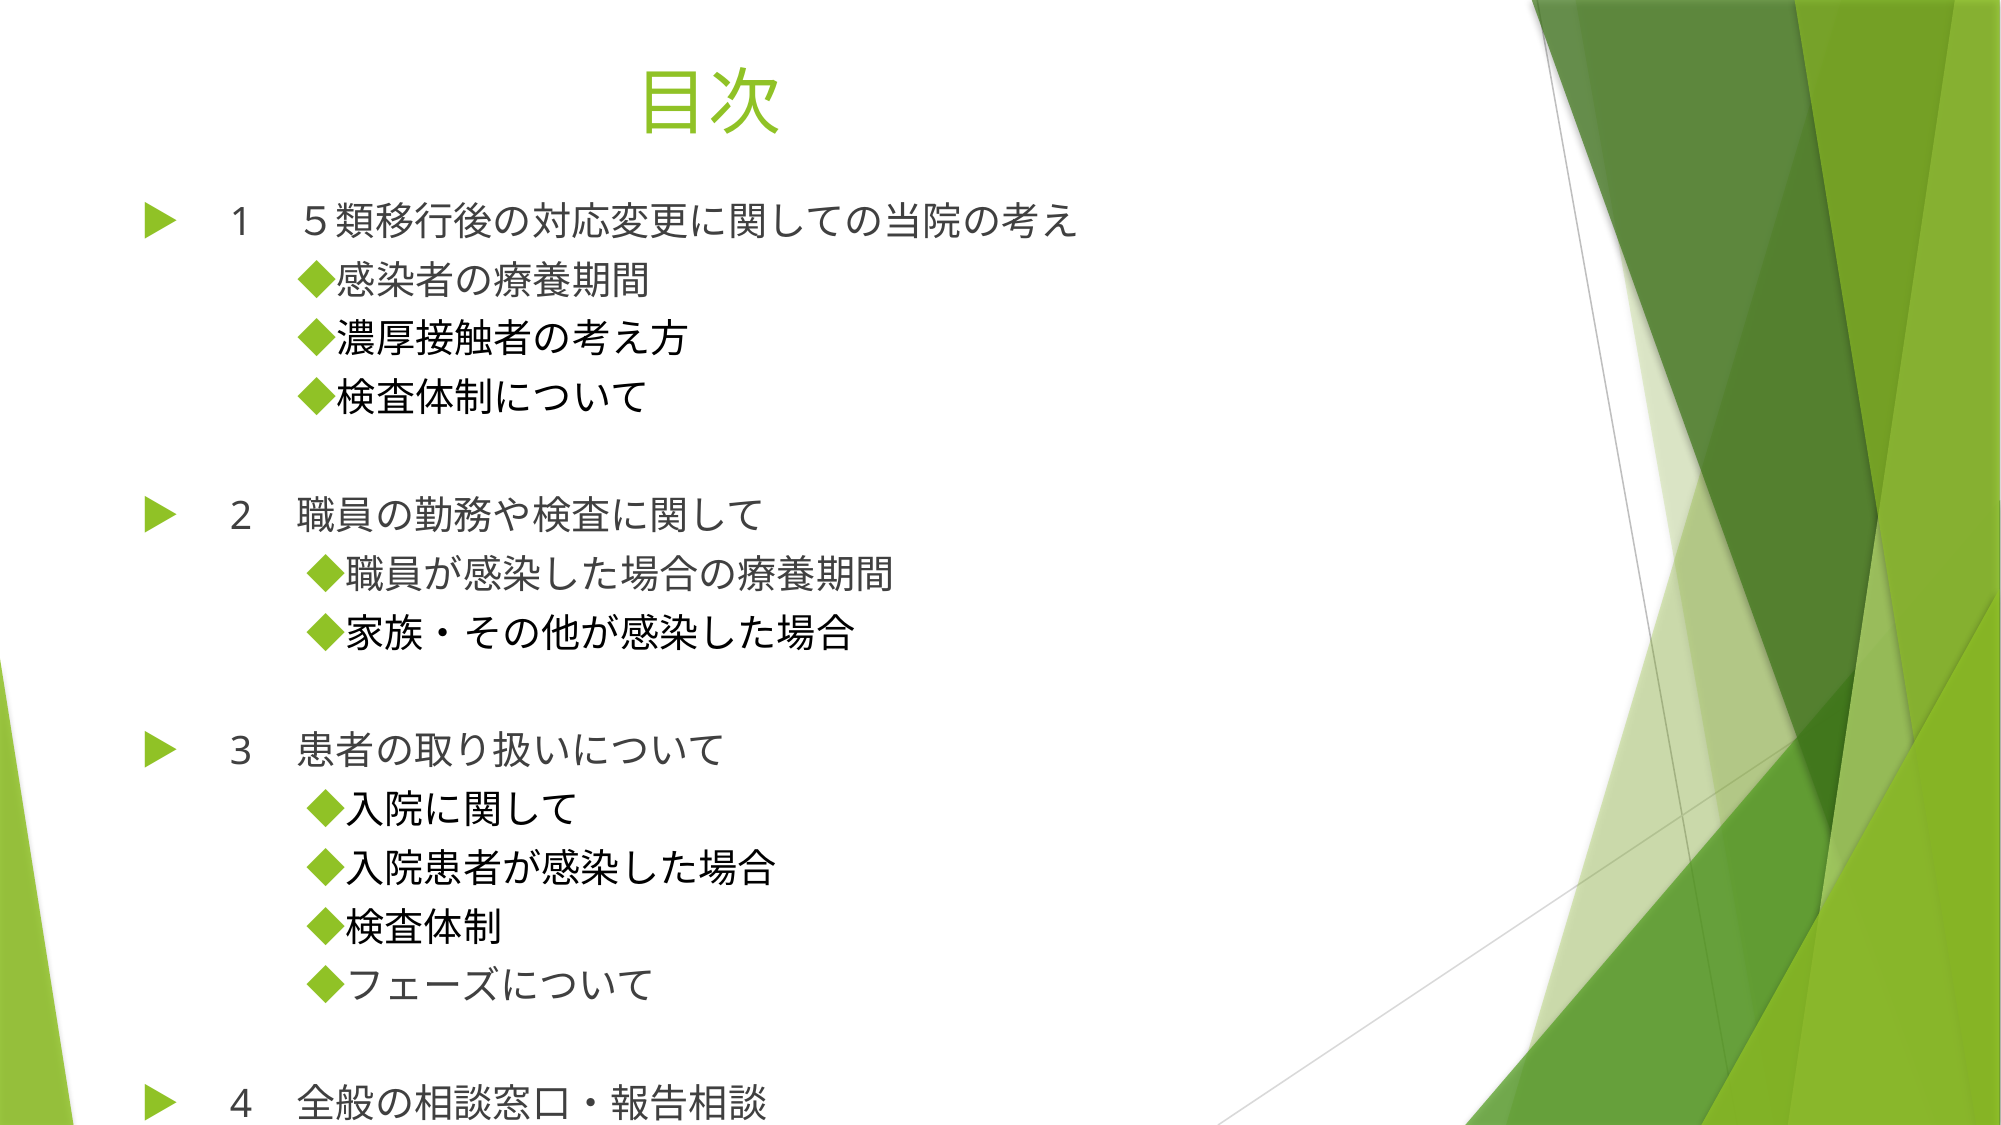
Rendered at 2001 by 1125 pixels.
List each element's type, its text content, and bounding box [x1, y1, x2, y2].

title 目次 [620, 48, 1507, 151]
list ▶ 1 ５類移行後の対応変更に関しての当院の考え ◆感染者の療養期間 ◆濃厚接触者の考え方 ◆検査体制について ▶ 2 職員の勤務や検査に関して ◆職員が感染した場合の療養期間 ◆家族・その他が感染した場合 ▶ 3 患者の取り扱いについて ◆入院に関して ◆入院患者が感染した場合 ◆検査体制 ◆フェーズについて ▶ 4 全般の相談窓口・報告相談 [125, 151, 1536, 1125]
